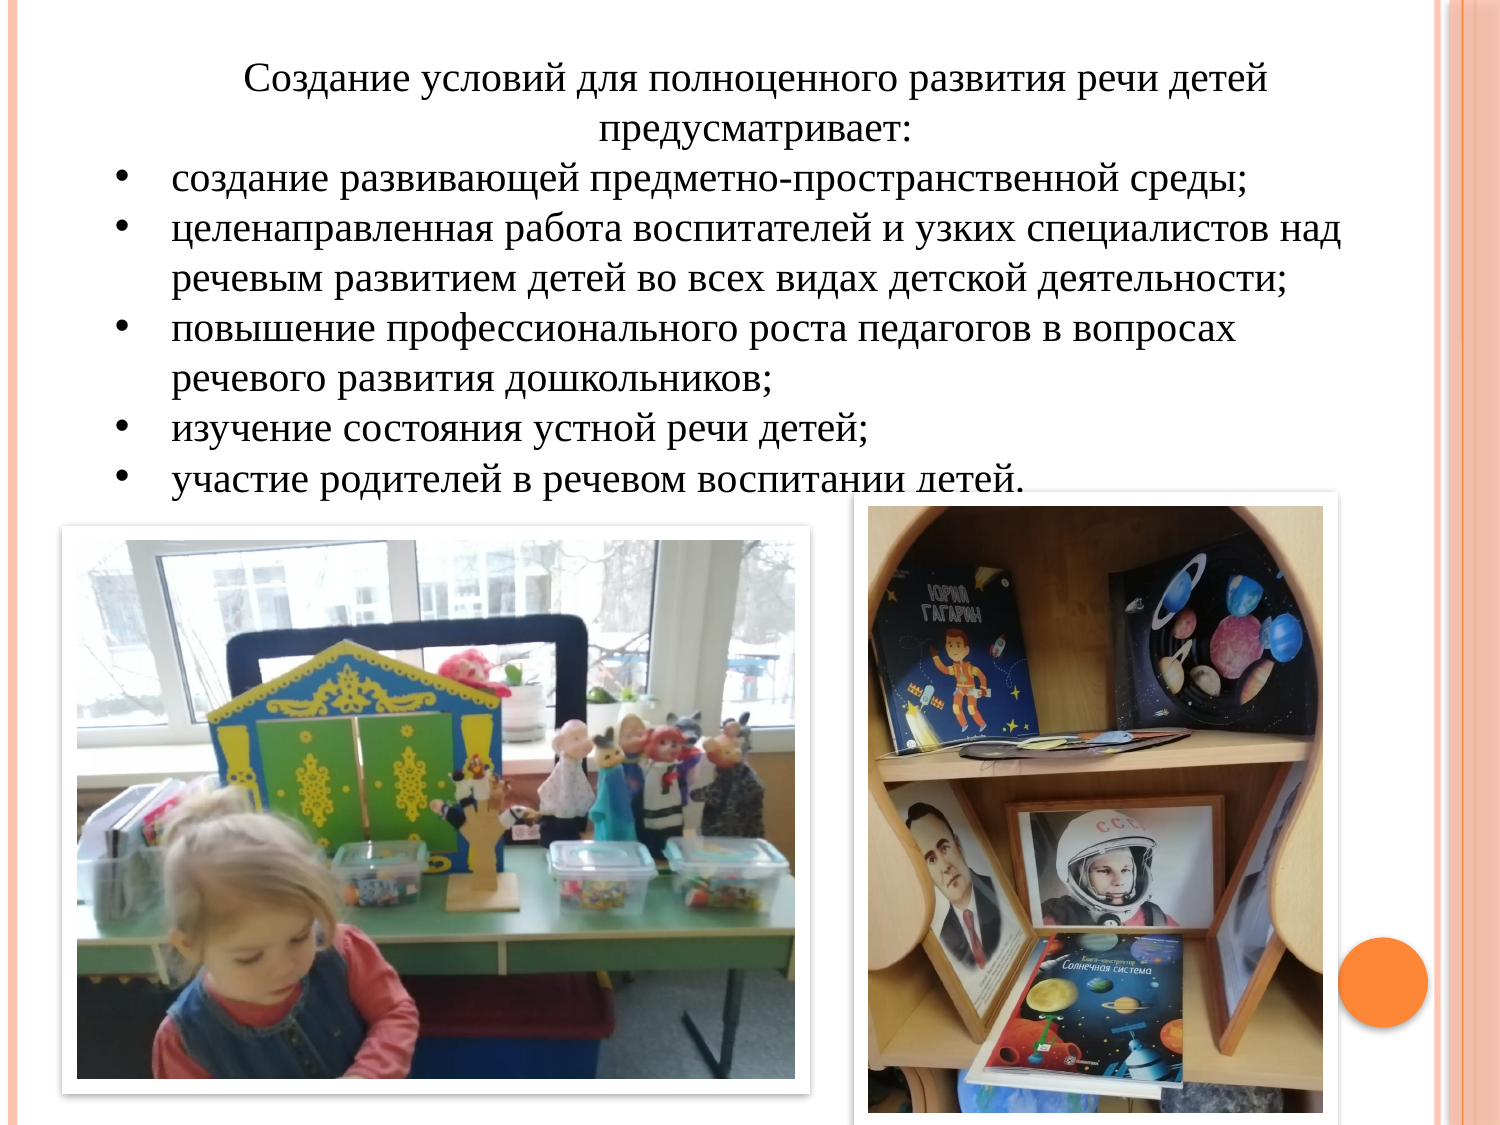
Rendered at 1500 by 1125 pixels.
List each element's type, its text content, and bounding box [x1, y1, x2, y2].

picture [76, 539, 796, 1080]
text_box Создание условий для полноценного развития речи детей предусматривает: создание развивающей предметно-пространственной среды; целенаправленная работа воспитателей и узких специалистов над речевым развитием детей во всех видах детской деятельности; повышение профессионального роста педагогов в вопросах речевого развития дошкольников; изучение состояния устной речи детей; участие родителей в речевом воспитании детей. [100, 42, 1412, 508]
picture [867, 505, 1324, 1114]
